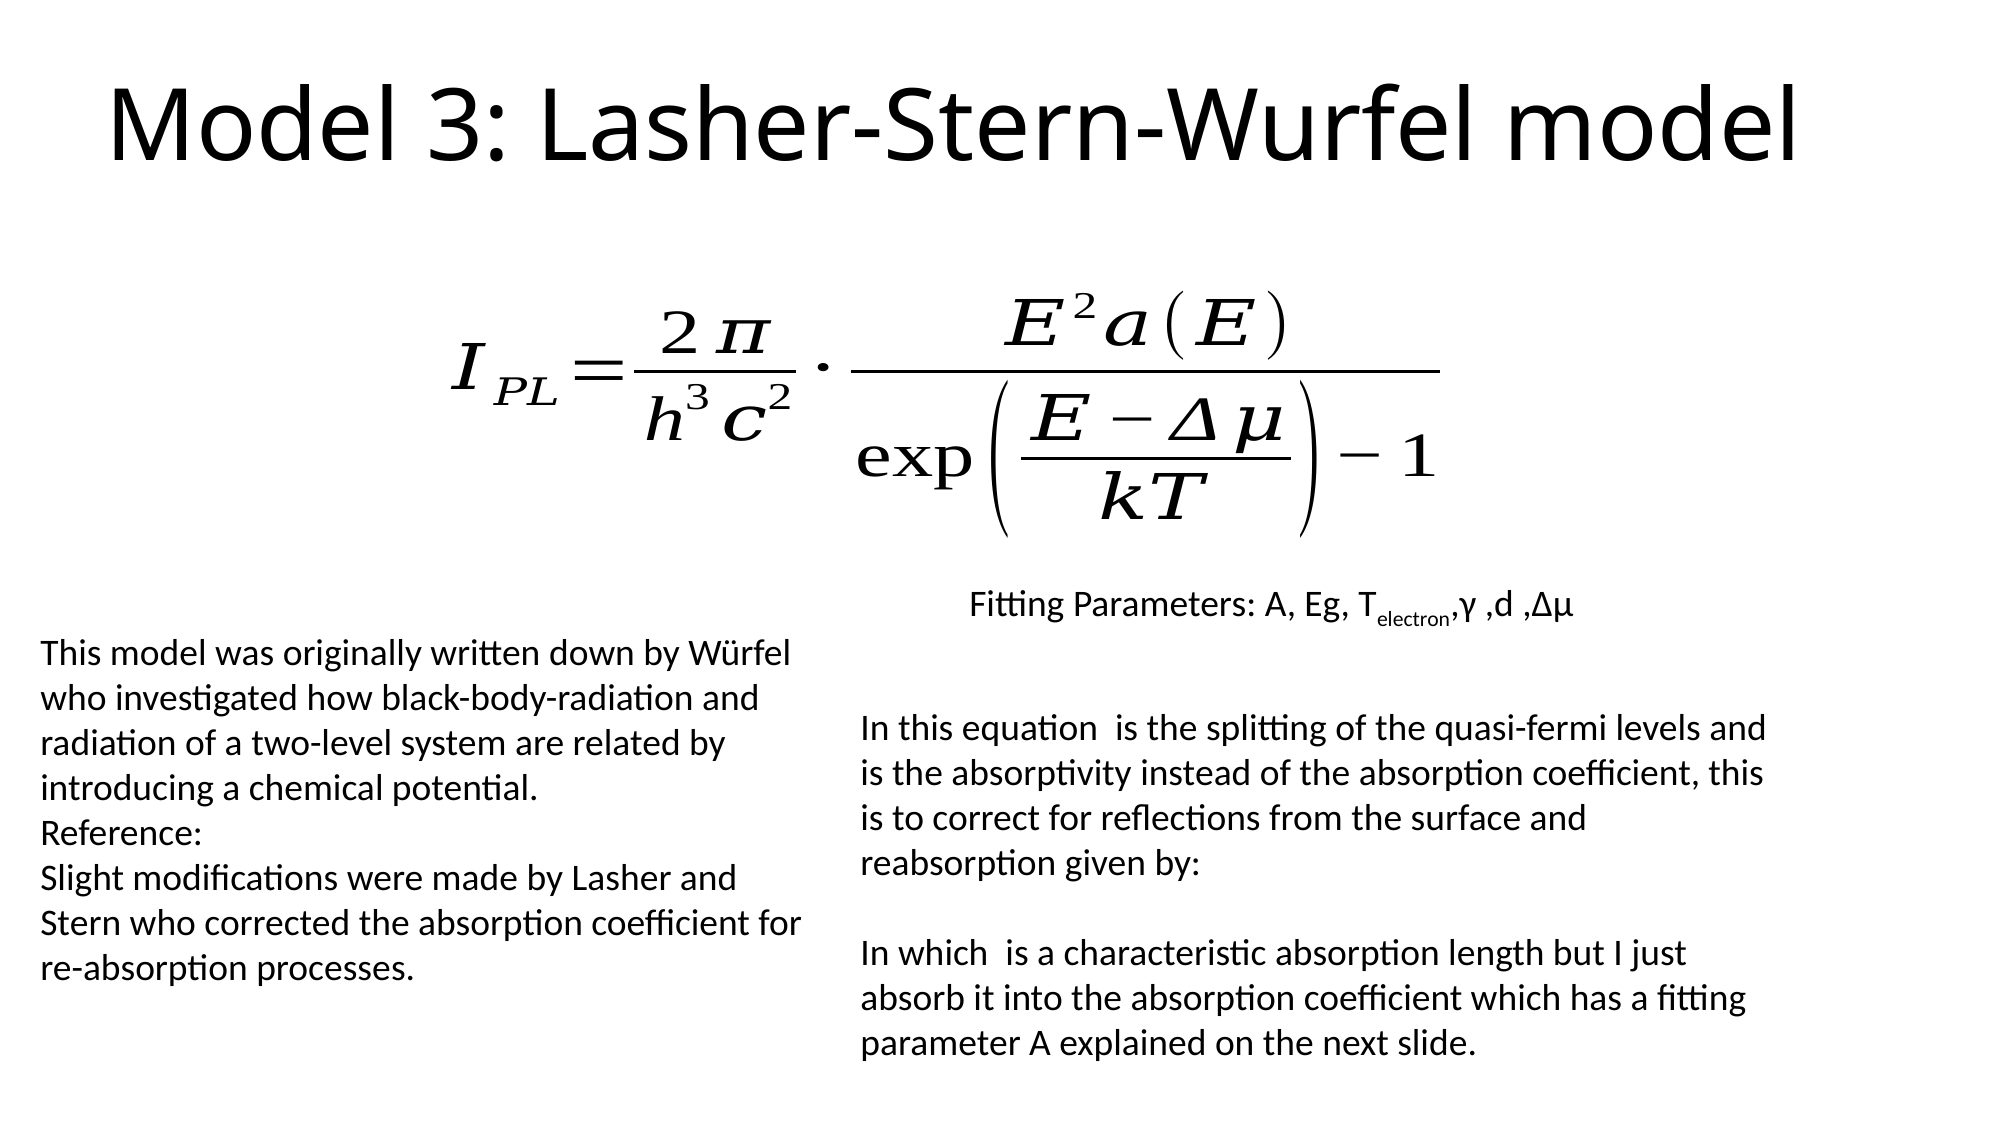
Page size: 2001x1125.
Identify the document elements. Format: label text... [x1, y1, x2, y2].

title Model 3: Lasher-Stern-Wurfel model [40, 0, 1868, 191]
text_box This model was originally written down by Würfel who investigated how black-body-radiation and radiation of a two-level system are related by introducing a chemical potential. Reference: Slight modifications were made by Lasher and Stern who corrected the absorption coefficient for re-absorption processes. [25, 620, 831, 996]
text_box Fitting Parameters: A, Eg, Telectron,γ ,d ,Δμ [954, 572, 1597, 638]
